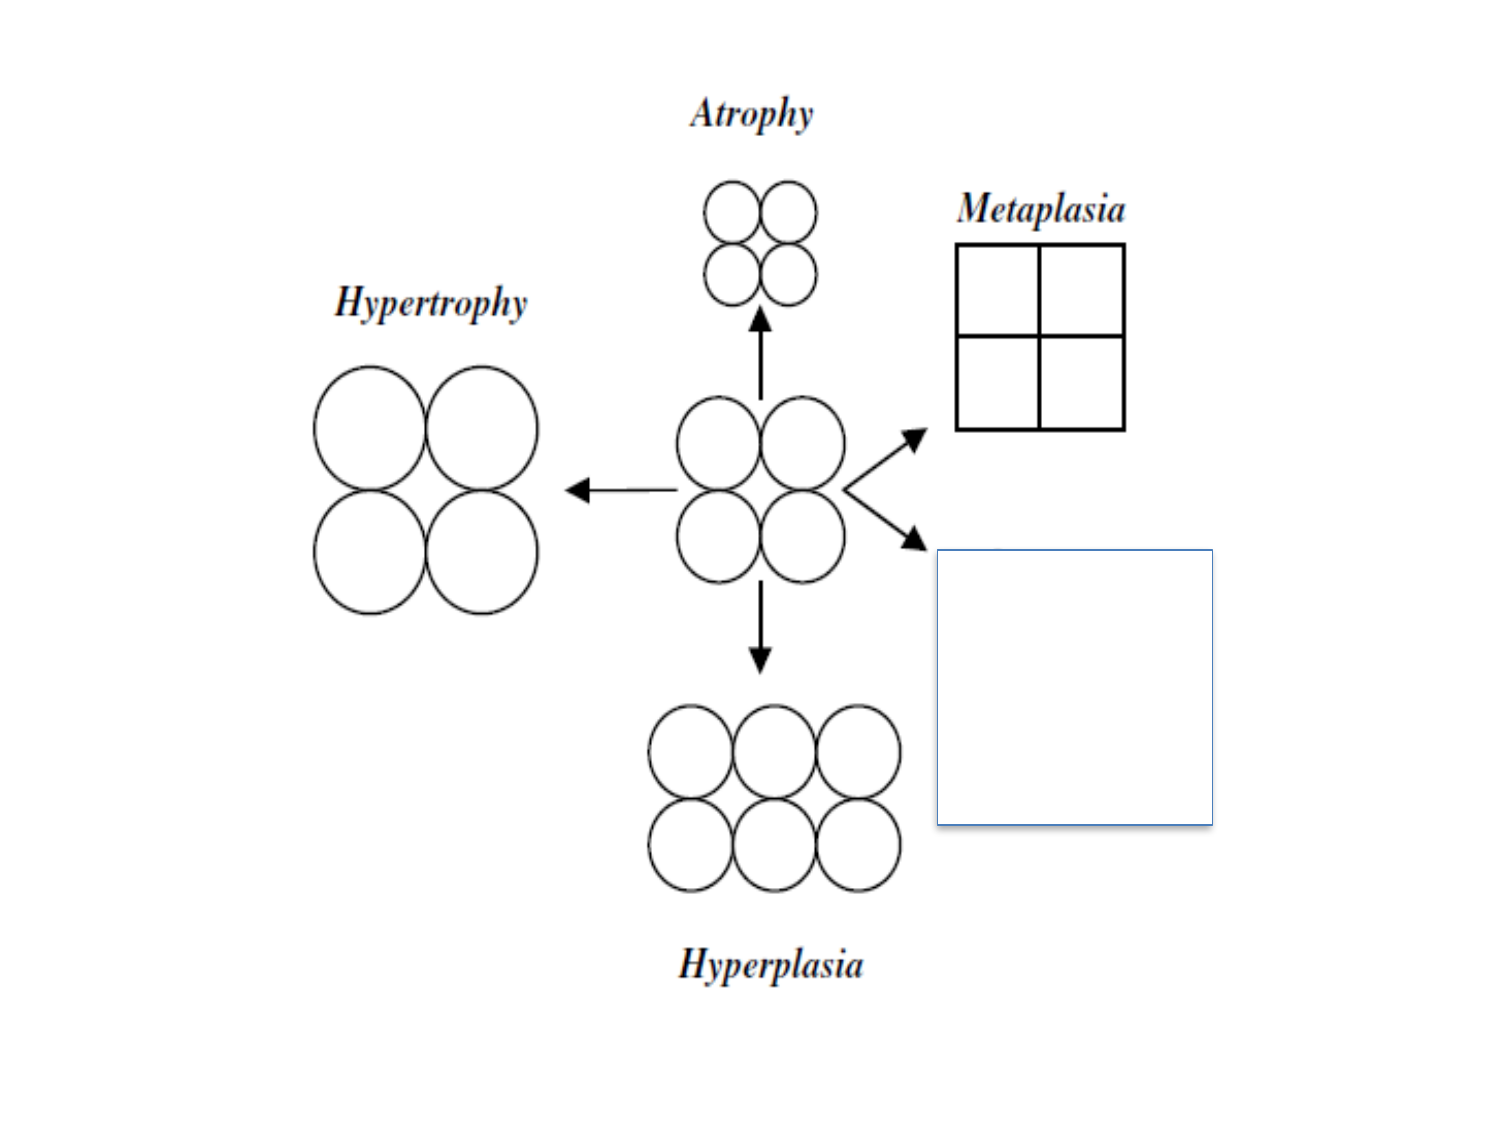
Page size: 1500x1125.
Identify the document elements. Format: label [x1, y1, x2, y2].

picture [0, 88, 1500, 1008]
